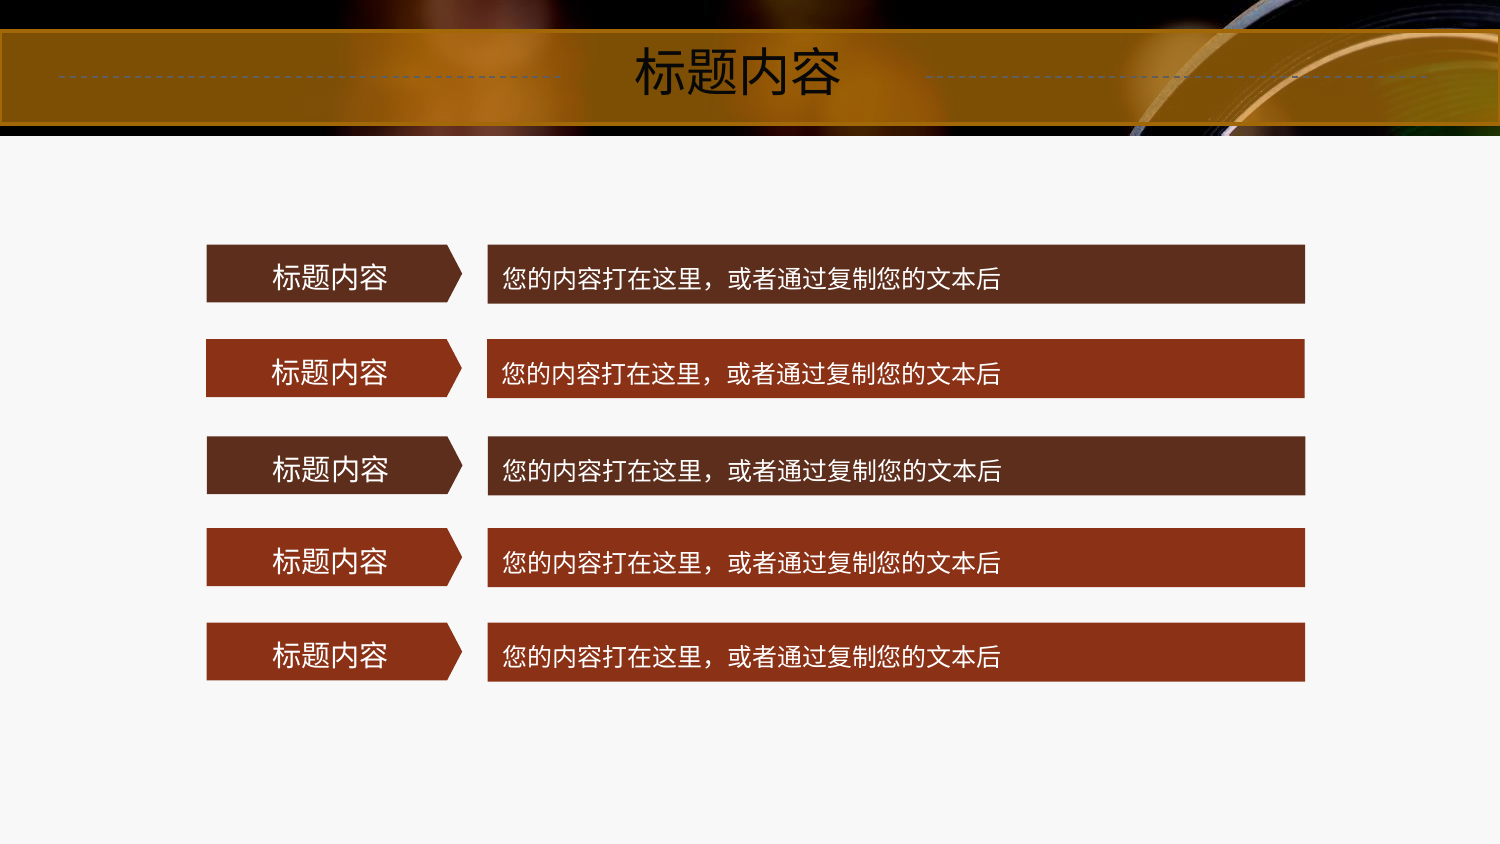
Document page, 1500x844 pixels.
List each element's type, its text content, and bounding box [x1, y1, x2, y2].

text_box 标题内容 [608, 32, 868, 110]
text_box 您的内容打在这里，或者通过复制您的文本后 [487, 436, 1306, 496]
text_box 标题内容 [206, 622, 463, 681]
text_box 标题内容 [206, 528, 463, 587]
text_box 标题内容 [206, 436, 463, 495]
text_box 您的内容打在这里，或者通过复制您的文本后 [487, 622, 1306, 682]
text_box 标题内容 [206, 244, 463, 303]
text_box 标题内容 [206, 339, 462, 398]
text_box 您的内容打在这里，或者通过复制您的文本后 [487, 339, 1305, 399]
picture [0, 0, 1500, 29]
text_box 您的内容打在这里，或者通过复制您的文本后 [487, 244, 1306, 304]
text_box 您的内容打在这里，或者通过复制您的文本后 [487, 528, 1306, 588]
picture [0, 126, 1500, 136]
